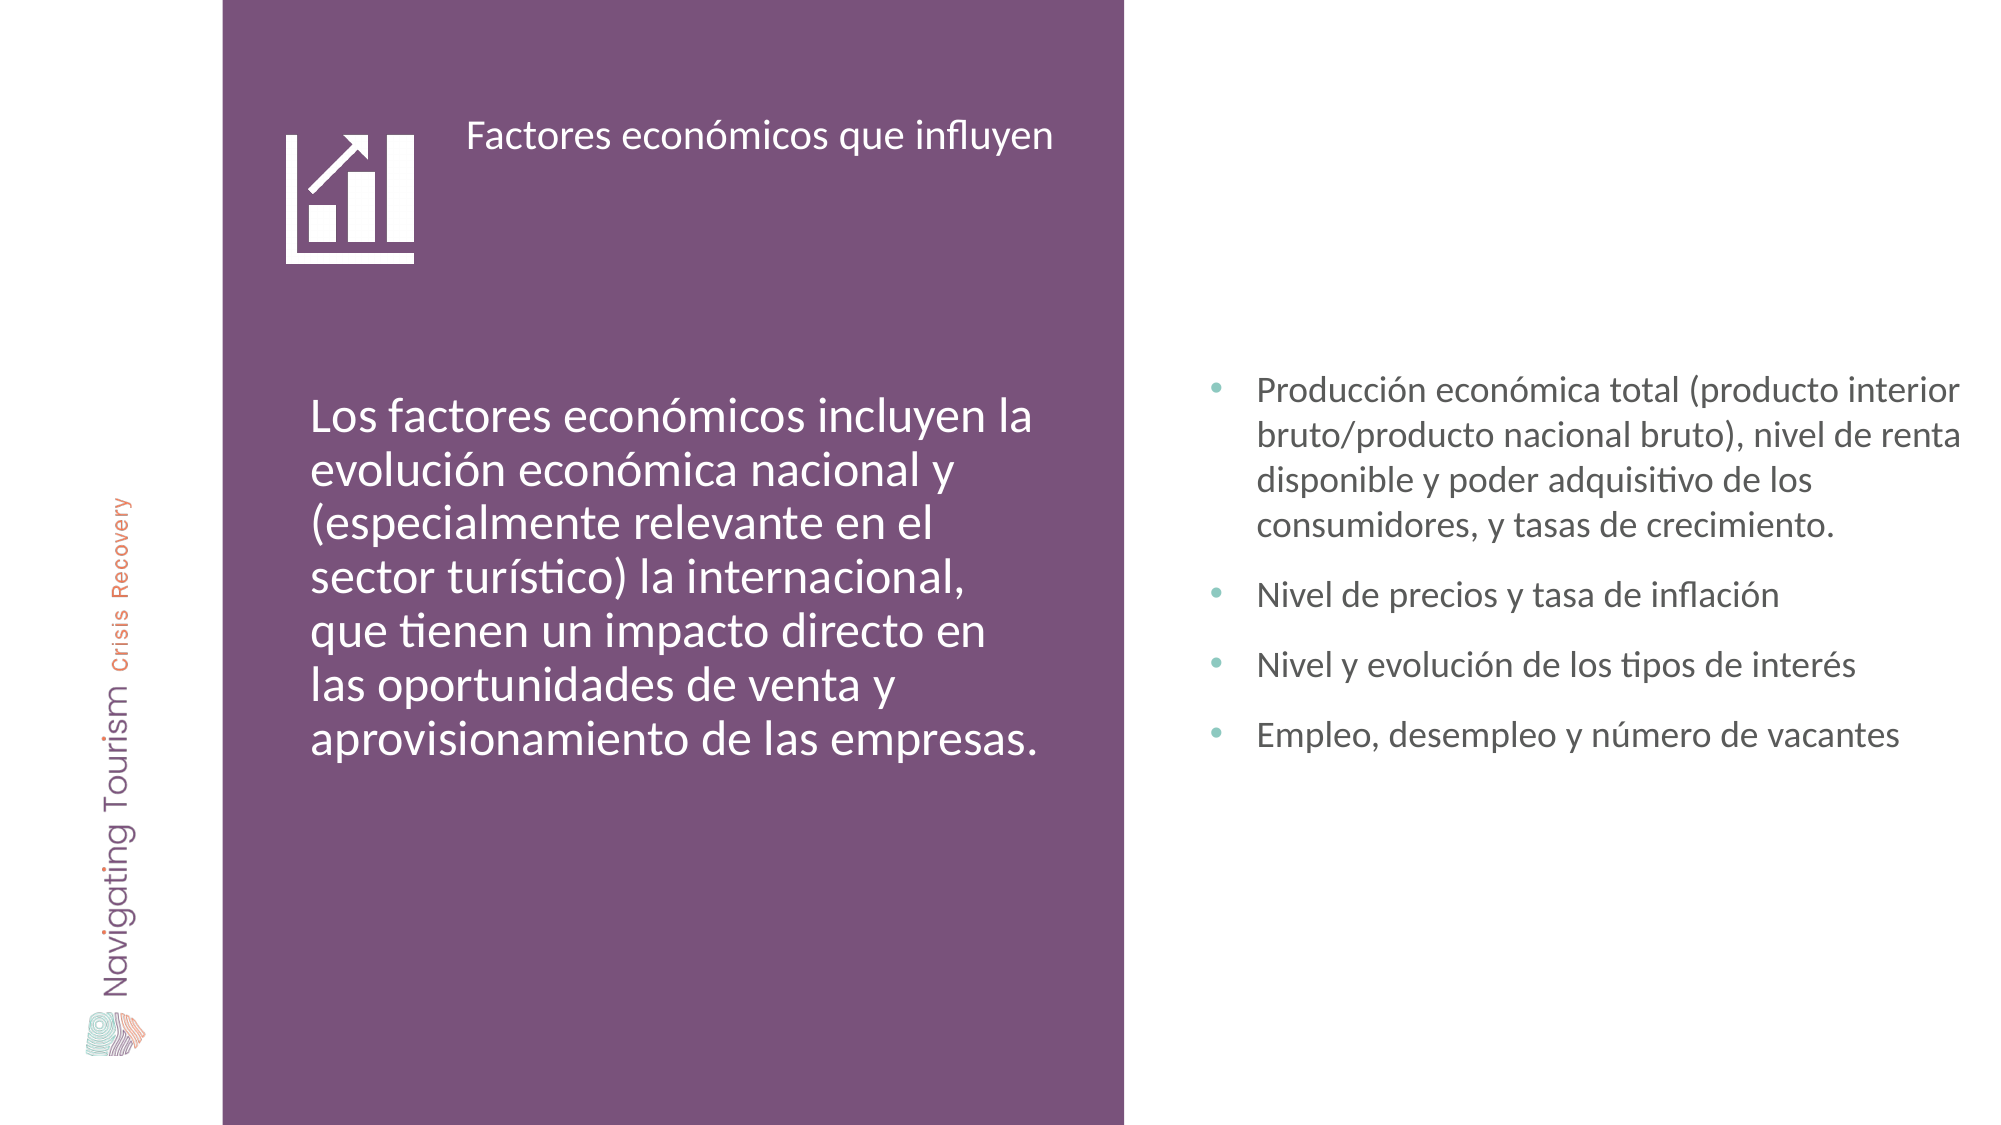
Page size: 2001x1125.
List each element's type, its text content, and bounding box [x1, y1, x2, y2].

picture [80, 1006, 148, 1055]
picture [260, 110, 439, 288]
picture [87, 497, 142, 1004]
list Factores económicos que influyen [451, 105, 1100, 201]
list Los factores económicos incluyen la evolución económica nacional y (especialmente relevante en el sector turístico) la internacional, que tienen un impacto directo en las oportunidades de venta y aprovisionamiento de las empresas. [295, 381, 1054, 1034]
text_box Producción económica total (producto interior bruto/producto nacional bruto), nivel de renta disponible y poder adquisitivo de los consumidores, y tasas de crecimiento. Nivel de precios y tasa de inflación Nivel y evolución de los tipos de interés Empleo, desempleo y número de vacantes [1194, 287, 1982, 763]
